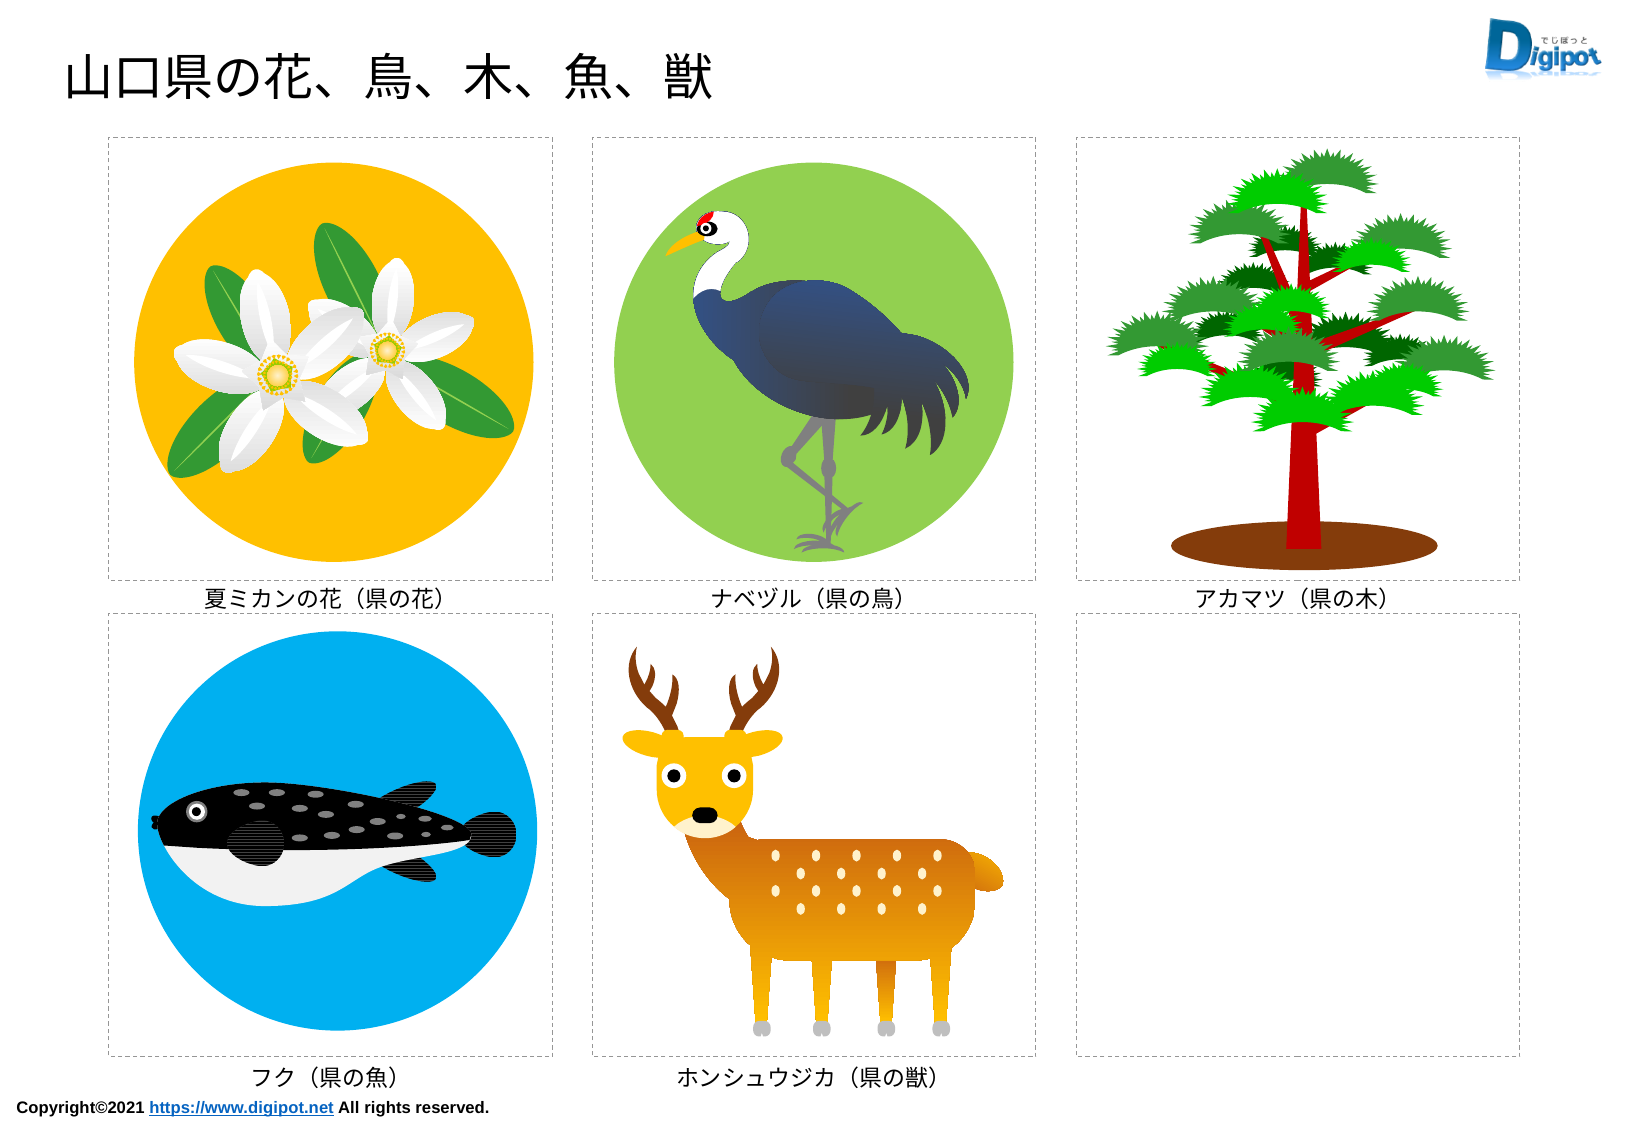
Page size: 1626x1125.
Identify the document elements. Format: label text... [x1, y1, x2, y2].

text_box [134, 162, 534, 562]
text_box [610, 669, 1006, 1037]
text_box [614, 162, 1014, 562]
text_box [137, 631, 538, 1031]
text_box ホンシュウジカ（県の獣） [587, 1056, 1041, 1099]
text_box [1105, 148, 1496, 571]
text_box フク（県の魚） [104, 1056, 558, 1099]
text_box アカマツ（県の木） [1071, 577, 1525, 620]
text_box 山口県の花、鳥、木、魚、獣 [48, 38, 729, 113]
picture [1485, 18, 1602, 82]
text_box ナベヅル（県の鳥） [587, 577, 1041, 620]
text_box 夏ミカンの花（県の花） [104, 577, 558, 620]
